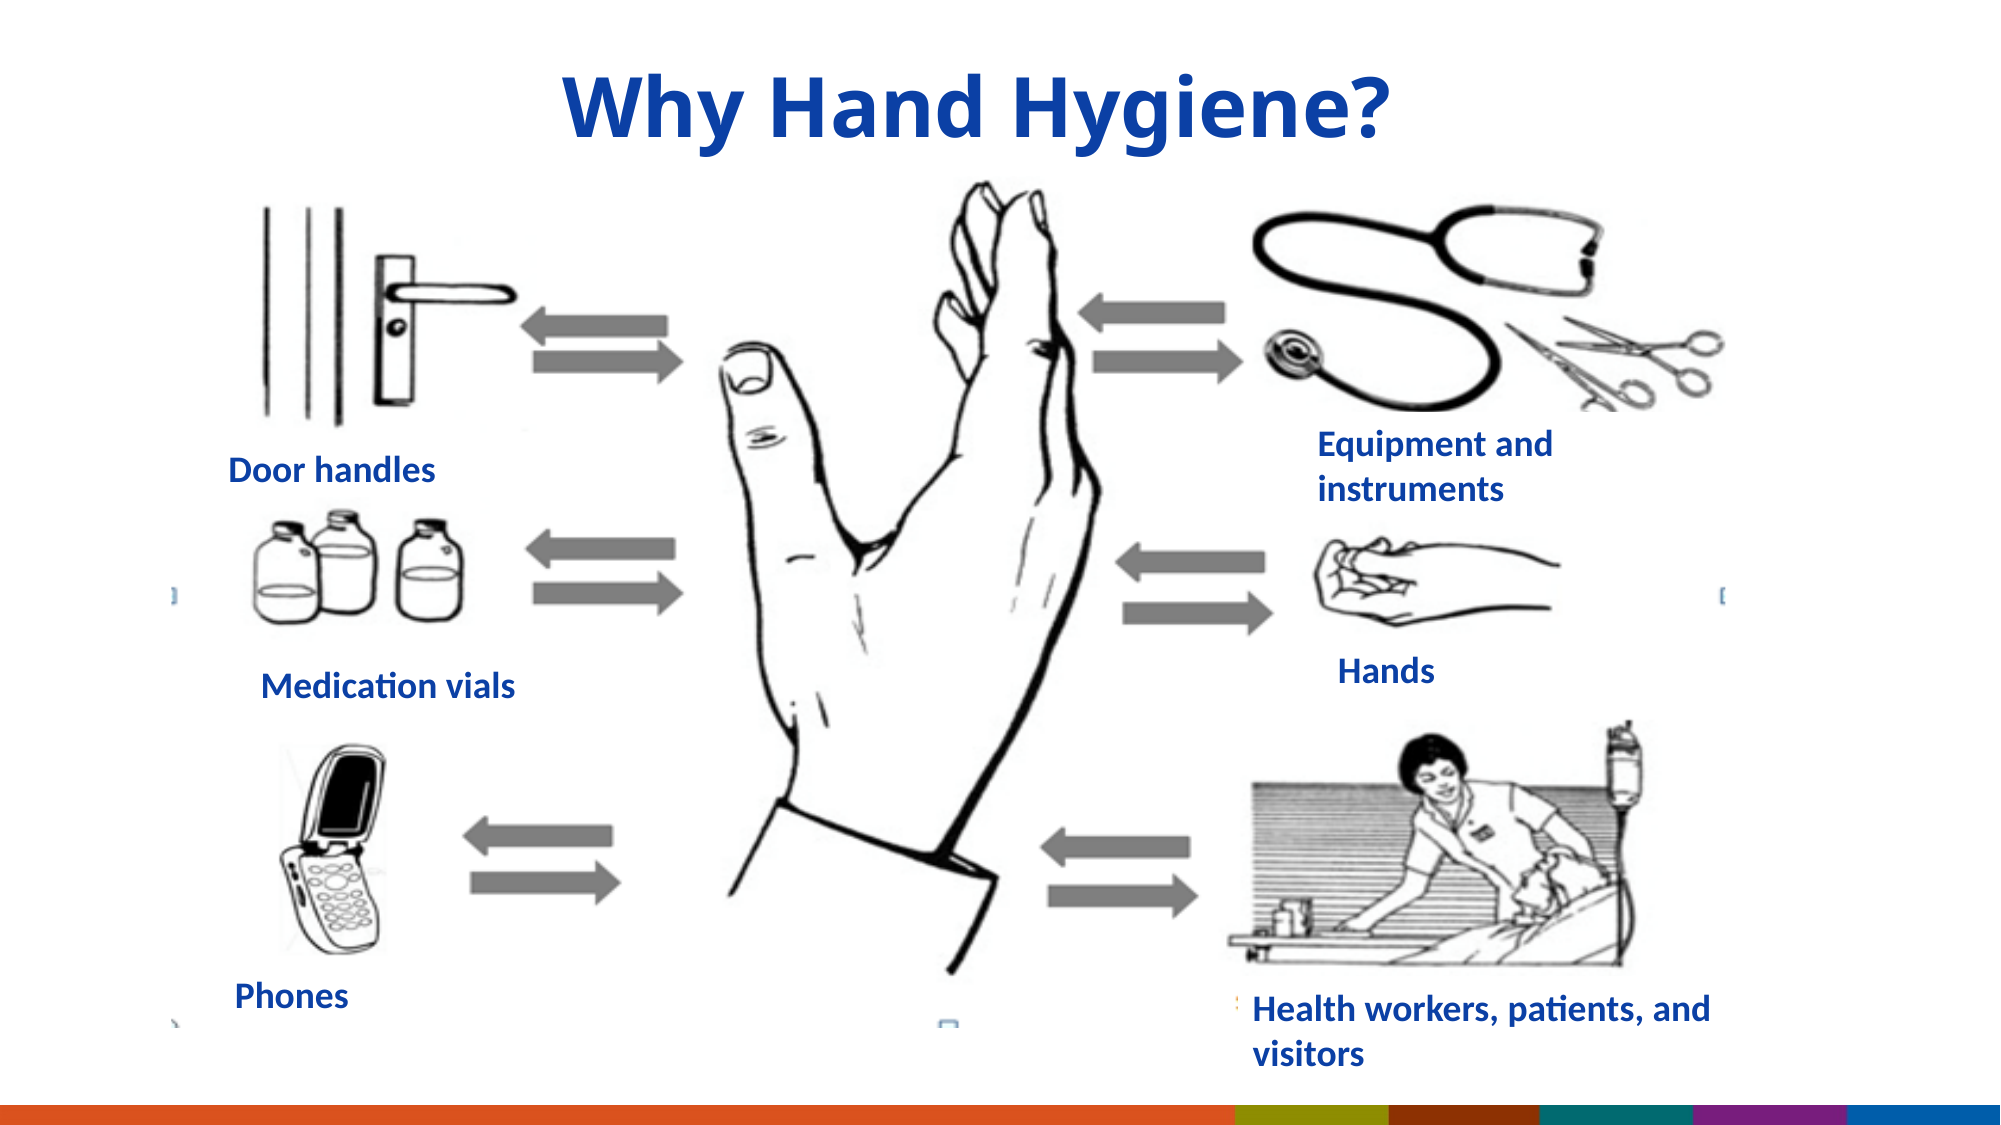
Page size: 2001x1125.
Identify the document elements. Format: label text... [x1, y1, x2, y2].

picture [0, 1105, 2000, 1125]
title Why Hand Hygiene? [77, 55, 1878, 162]
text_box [171, 176, 1731, 1083]
